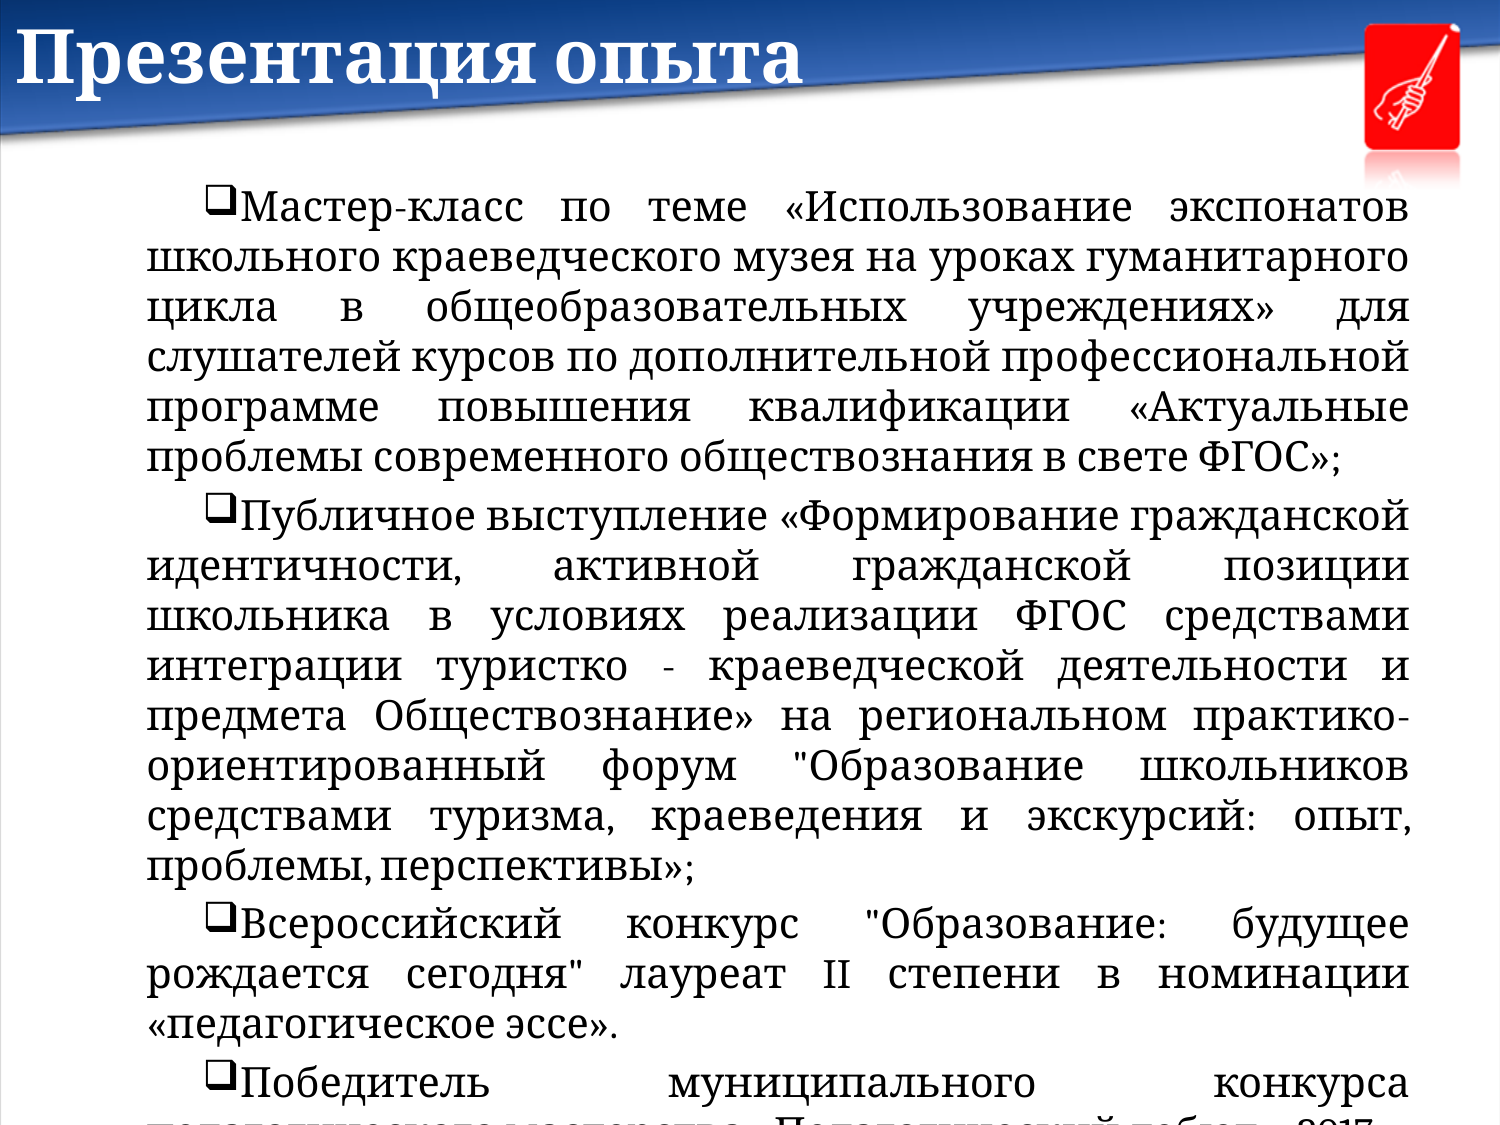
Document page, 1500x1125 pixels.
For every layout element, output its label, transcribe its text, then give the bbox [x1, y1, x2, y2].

list Мастер-класс по теме «Использование экспонатов школьного краеведческого музея на уроках гуманитарного цикла в общеобразовательных учреждениях» для слушателей курсов по дополнительной профессиональной программе повышения квалификации «Актуальные проблемы современного обществознания в свете ФГОС»; Публичное выступление «Формирование гражданской идентичности, активной гражданской позиции школьника в условиях реализации ФГОС средствами интеграции туристко - краеведческой деятельности и предмета Обществознание» на региональном практико-ориентированный форум "Образование школьников средствами туризма, краеведения и экскурсий: опыт, проблемы, перспективы»; Всероссийский конкурс "Образование: будущее рождается сегодня" лауреат II степени в номинации «педагогическое эссе». Победитель муниципального конкурса педагогического мастерства «Педагогический дебют – 2017». [74, 172, 1426, 1006]
title Презентация опыта [0, 0, 1351, 148]
picture [0, 0, 1500, 1125]
